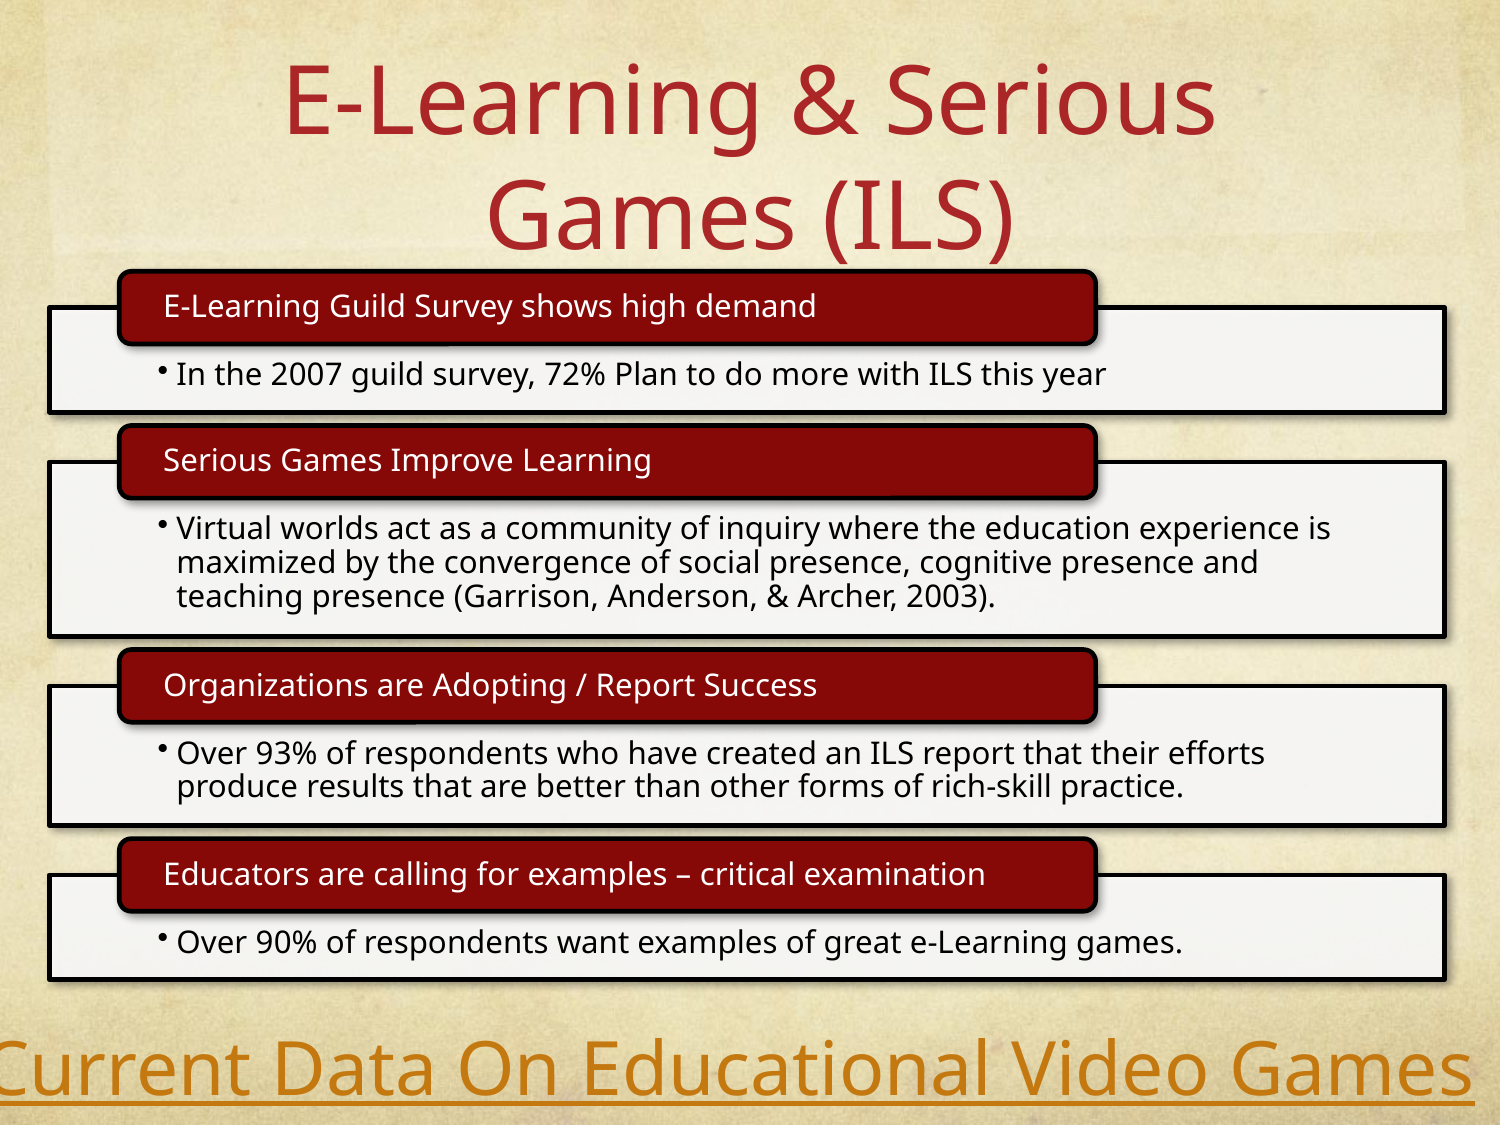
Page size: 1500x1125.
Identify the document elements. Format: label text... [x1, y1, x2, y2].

title E-Learning & Serious Games (ILS) [150, 82, 1350, 225]
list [48, 249, 1445, 1001]
picture [0, 0, 1500, 1125]
text_box Current Data On Educational Video Games [0, 1012, 1490, 1125]
